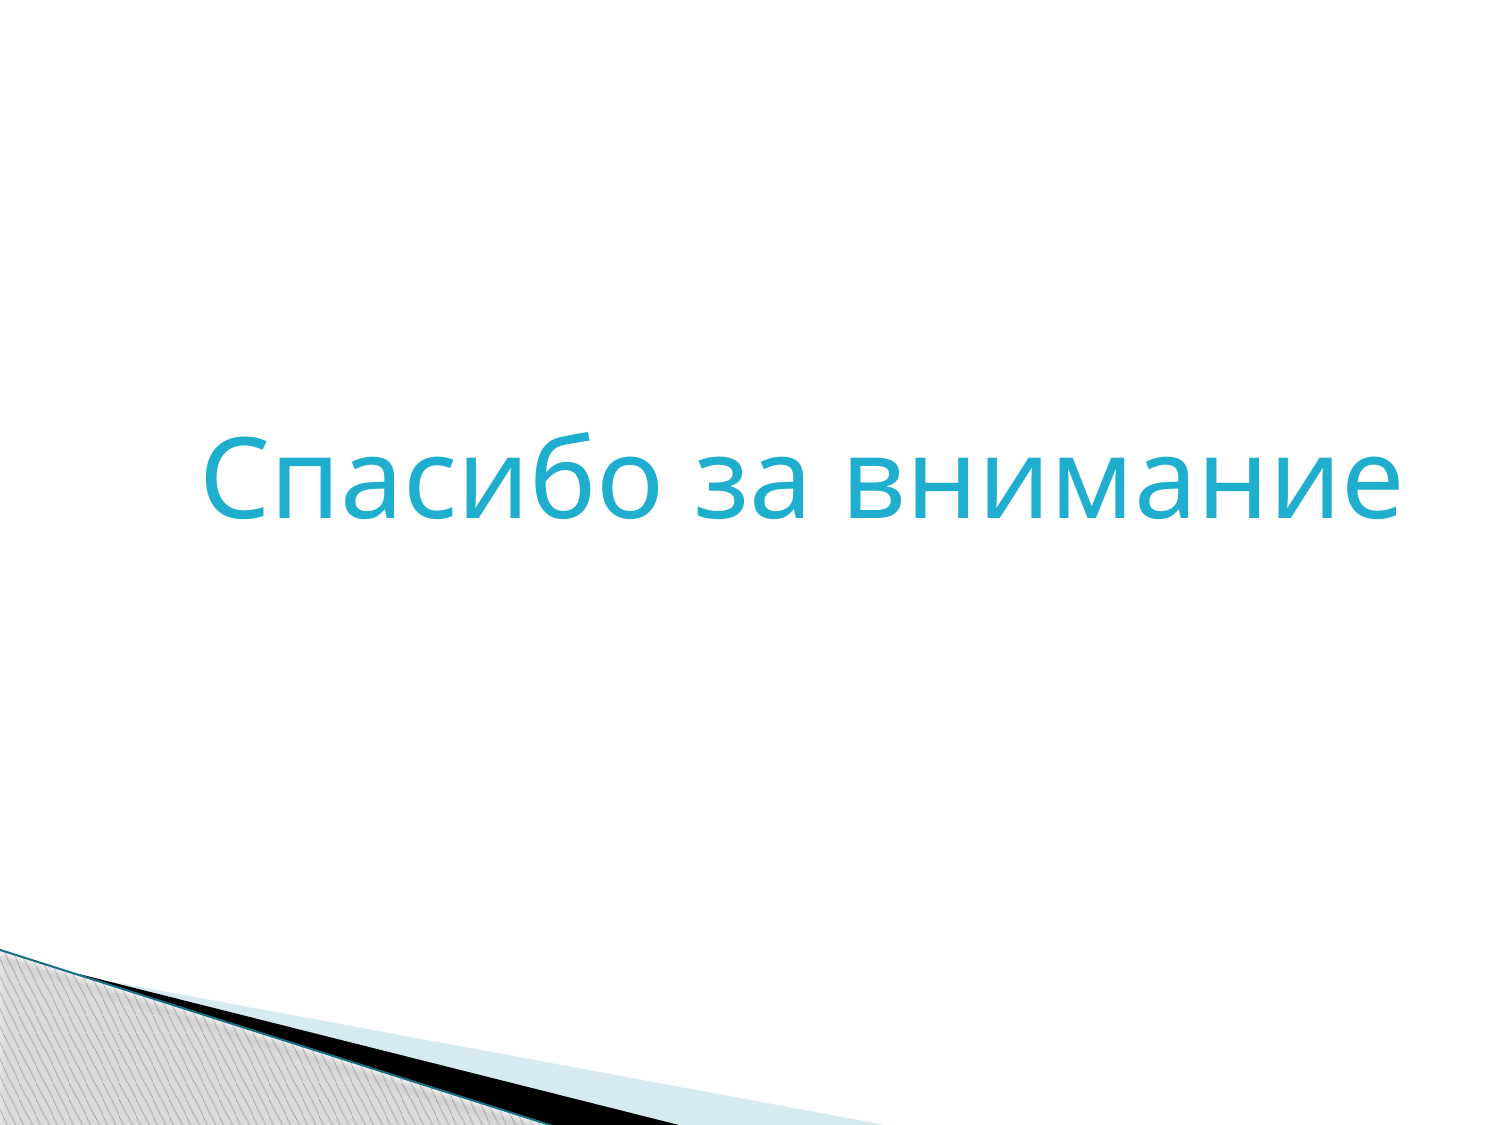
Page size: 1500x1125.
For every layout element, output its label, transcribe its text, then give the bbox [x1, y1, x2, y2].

text_box Спасибо за внимание [184, 398, 1421, 549]
